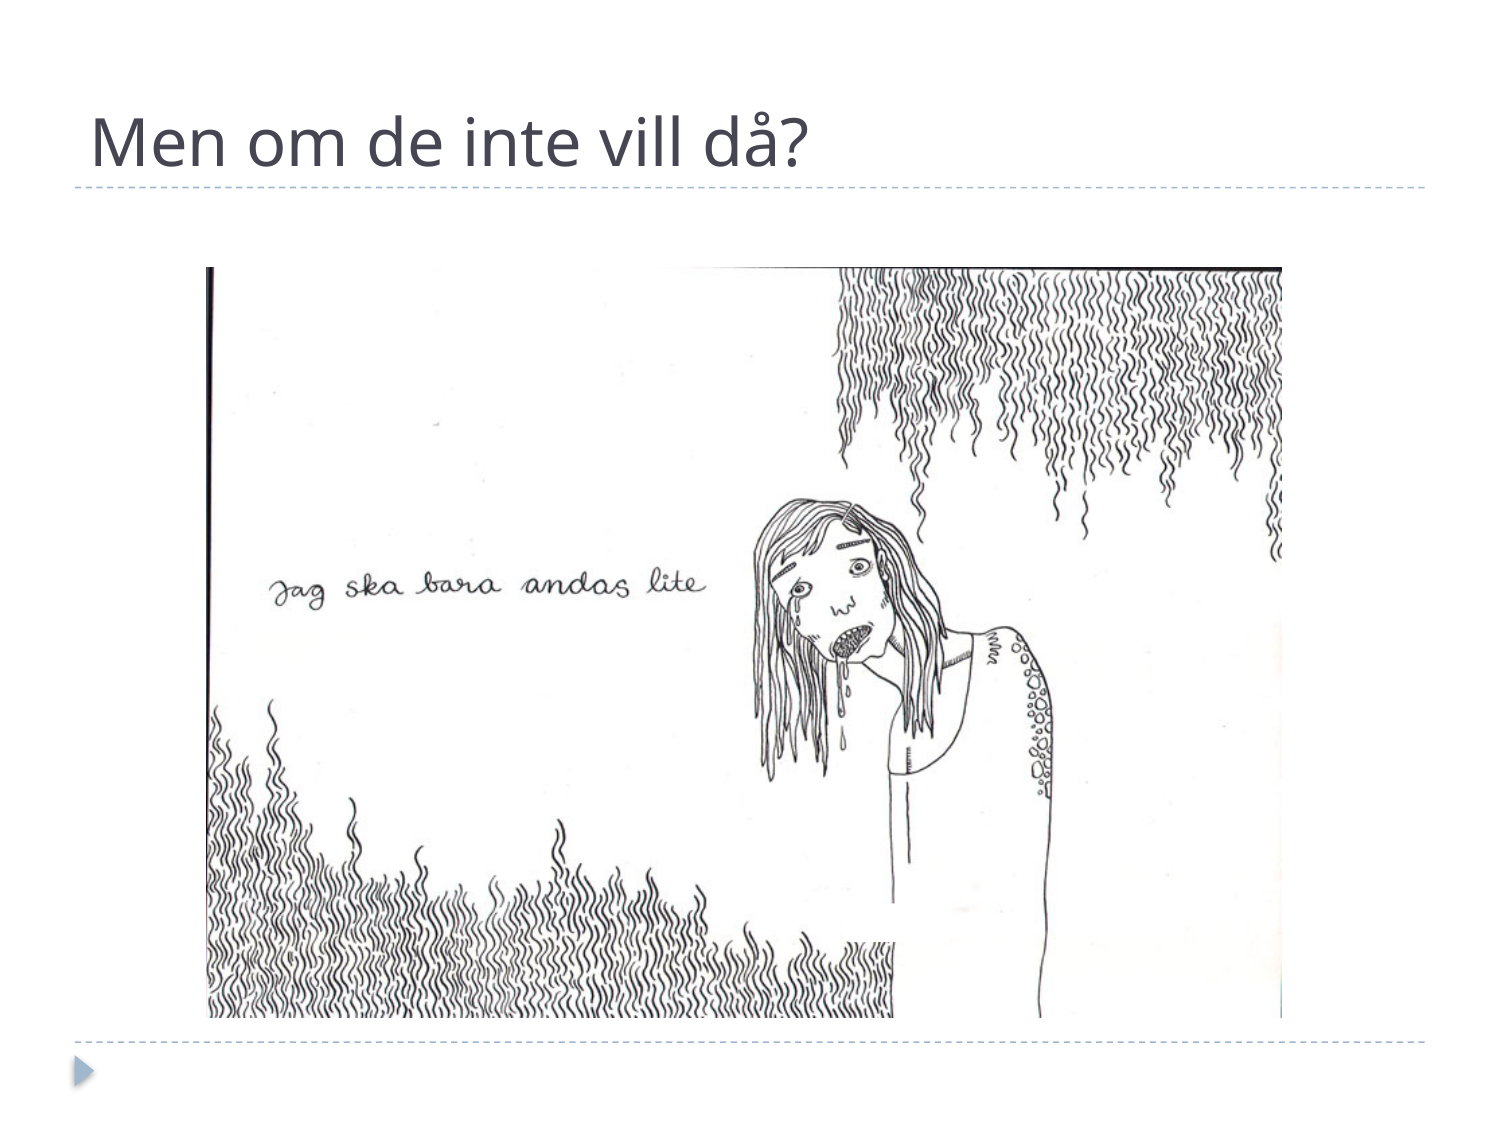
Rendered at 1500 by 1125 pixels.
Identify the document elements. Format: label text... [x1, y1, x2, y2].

title Men om de inte vill då? [75, 24, 1425, 188]
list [206, 266, 1283, 1018]
